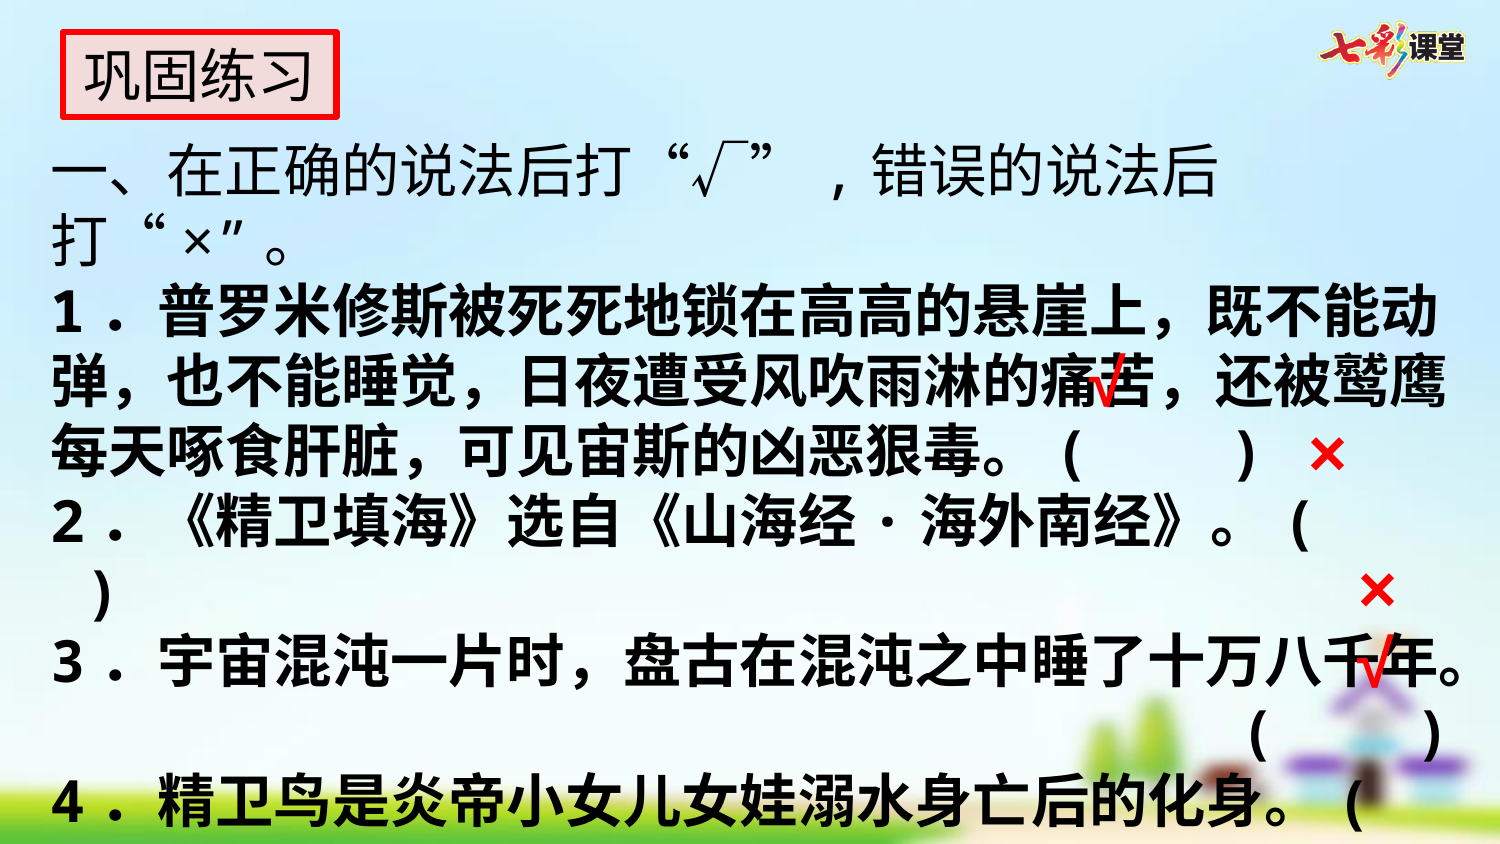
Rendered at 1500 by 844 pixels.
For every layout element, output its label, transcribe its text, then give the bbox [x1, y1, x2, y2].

picture [0, 0, 1500, 844]
text_box 一、在正确的说法后打“√”,错误的说法后打“×”。 1．普罗米修斯被死死地锁在高高的悬崖上，既不能动弹，也不能睡觉，日夜遭受风吹雨淋的痛苦，还被鹫鹰每天啄食肝脏，可见宙斯的凶恶狠毒。( ) 2．《精卫填海》选自《山海经·海外南经》。( ) 3．宇宙混沌一片时，盘古在混沌之中睡了十万八千年。 ( ) 4．精卫鸟是炎帝小女儿女娃溺水身亡后的化身。( ) [35, 126, 1500, 844]
text_box √ [1343, 612, 1444, 708]
text_box × [1343, 538, 1444, 612]
text_box × [1293, 402, 1394, 498]
text_box √ [1074, 331, 1176, 427]
text_box 巩固练习 [62, 32, 337, 117]
